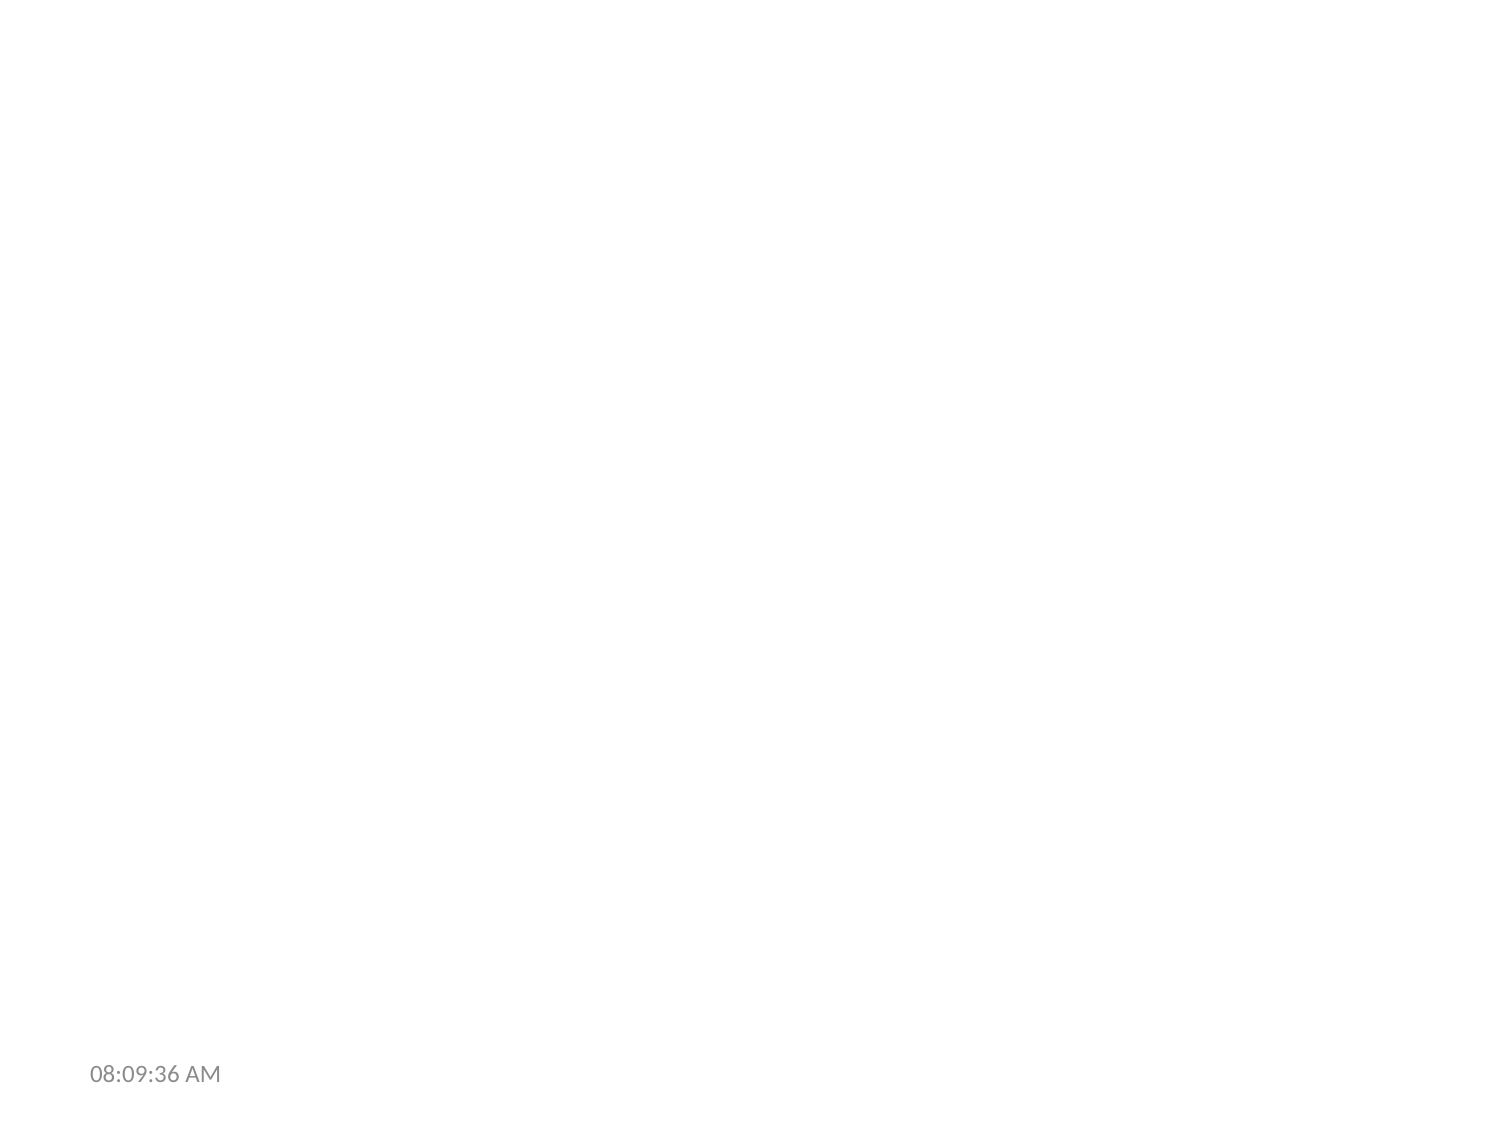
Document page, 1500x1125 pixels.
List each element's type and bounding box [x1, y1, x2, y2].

slide_number [75, 1042, 425, 1103]
